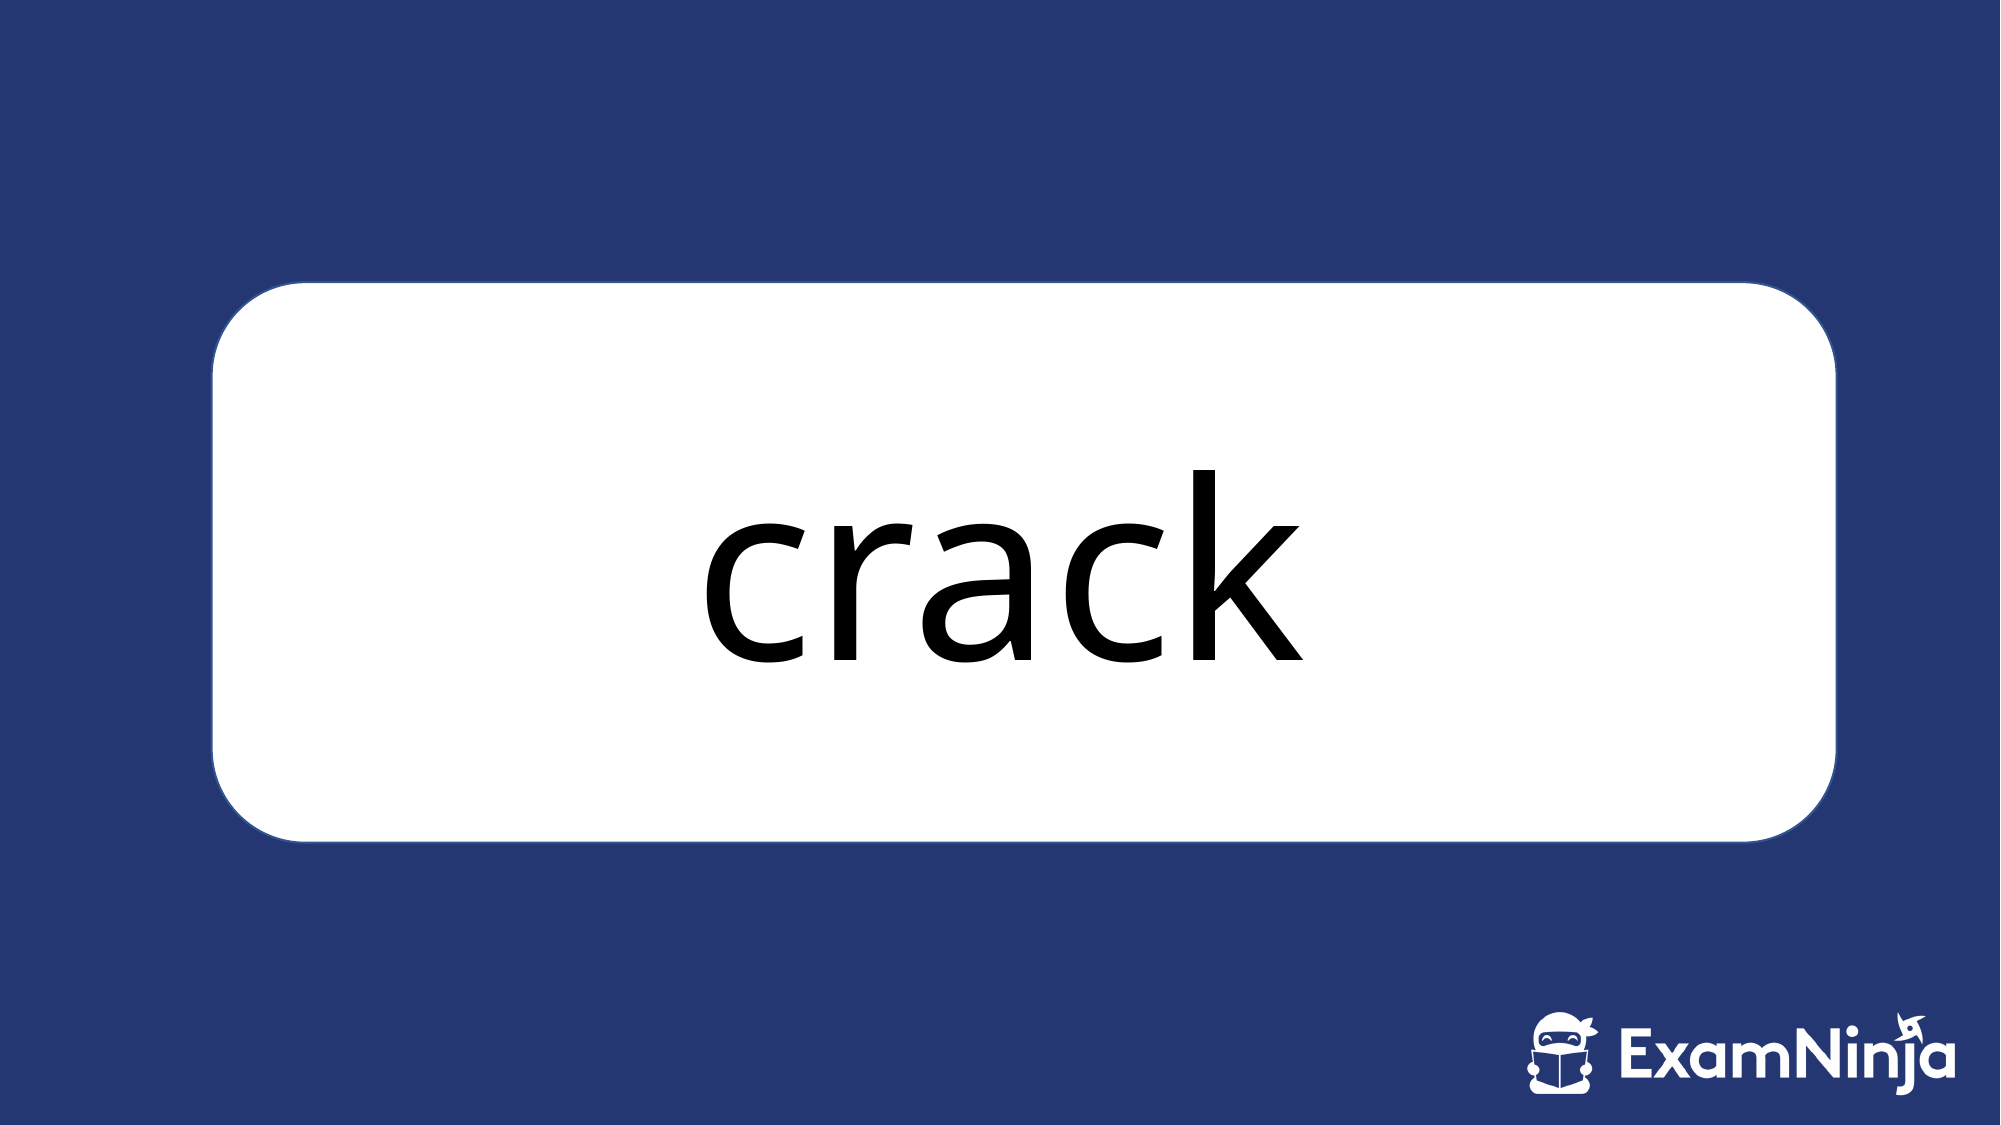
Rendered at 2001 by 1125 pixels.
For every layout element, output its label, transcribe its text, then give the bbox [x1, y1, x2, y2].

text_box [210, 281, 1838, 403]
text_box [210, 719, 1838, 844]
text_box crack [143, 403, 1857, 719]
picture [1501, 1003, 1979, 1102]
